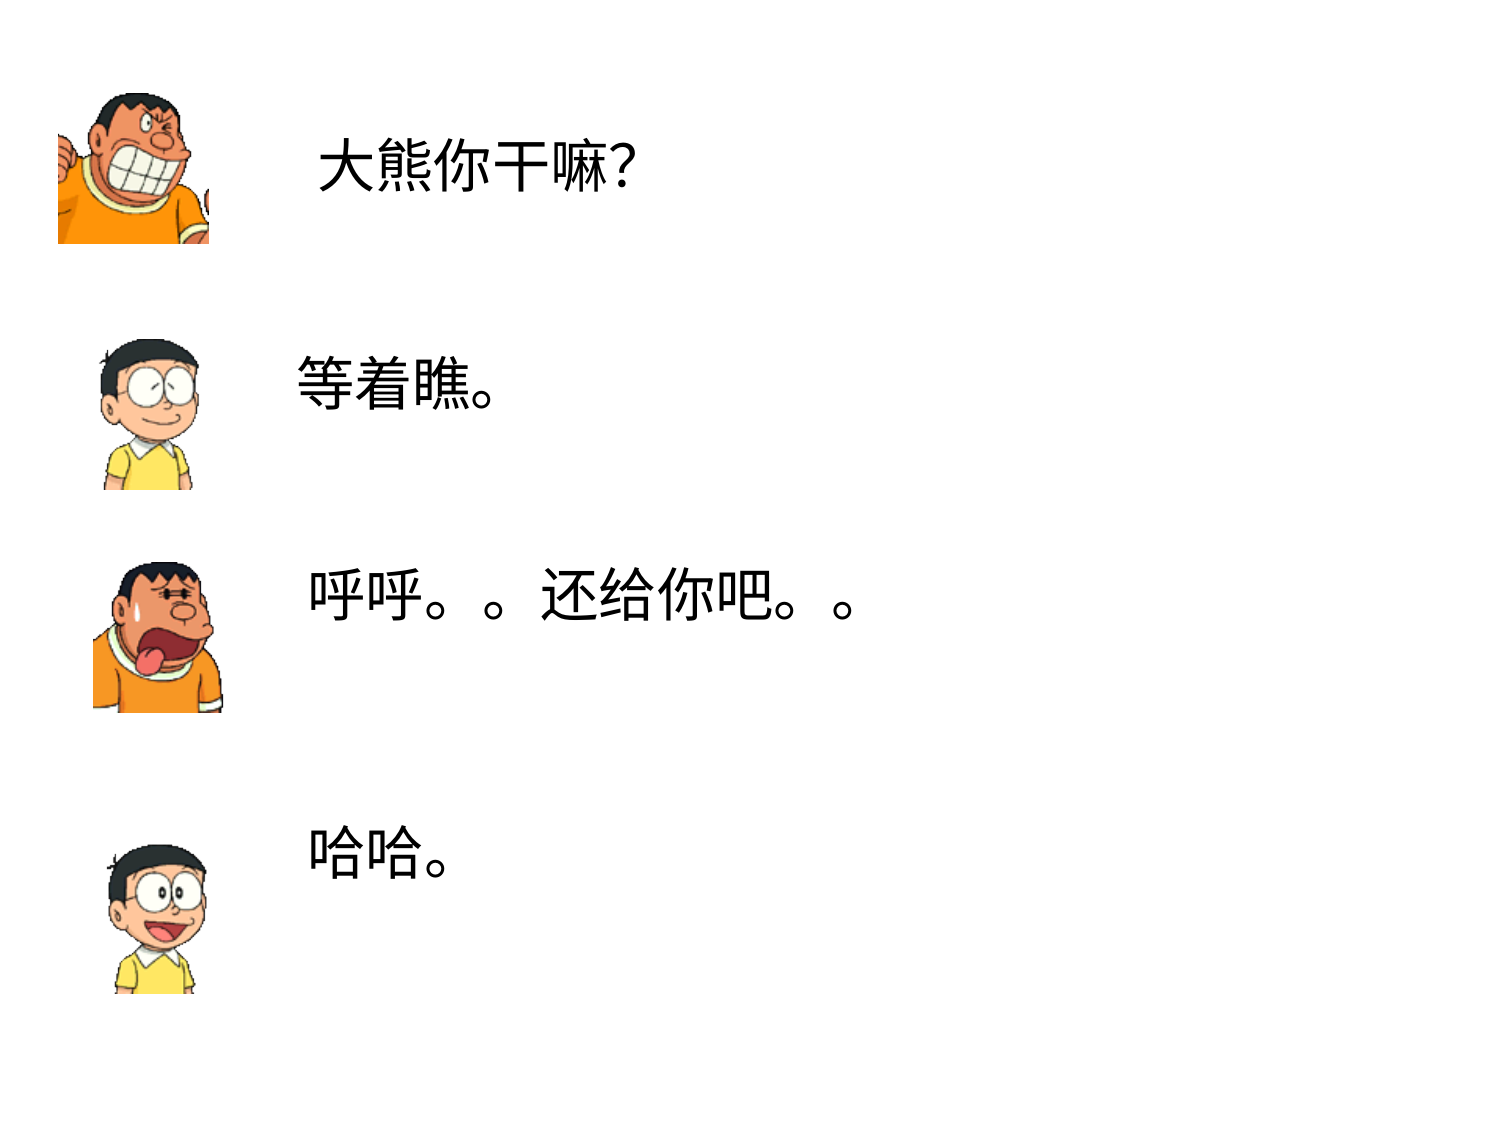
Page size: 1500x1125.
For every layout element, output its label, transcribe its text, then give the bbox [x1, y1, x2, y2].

title 大熊你干嘛？ [234, 70, 750, 258]
picture [81, 843, 233, 994]
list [58, 93, 209, 244]
text_box 哈哈。 [292, 808, 493, 894]
picture [93, 562, 244, 713]
text_box 呼呼。。还给你吧。。 [292, 550, 914, 636]
text_box 等着瞧。 [281, 339, 528, 425]
picture [81, 339, 230, 491]
